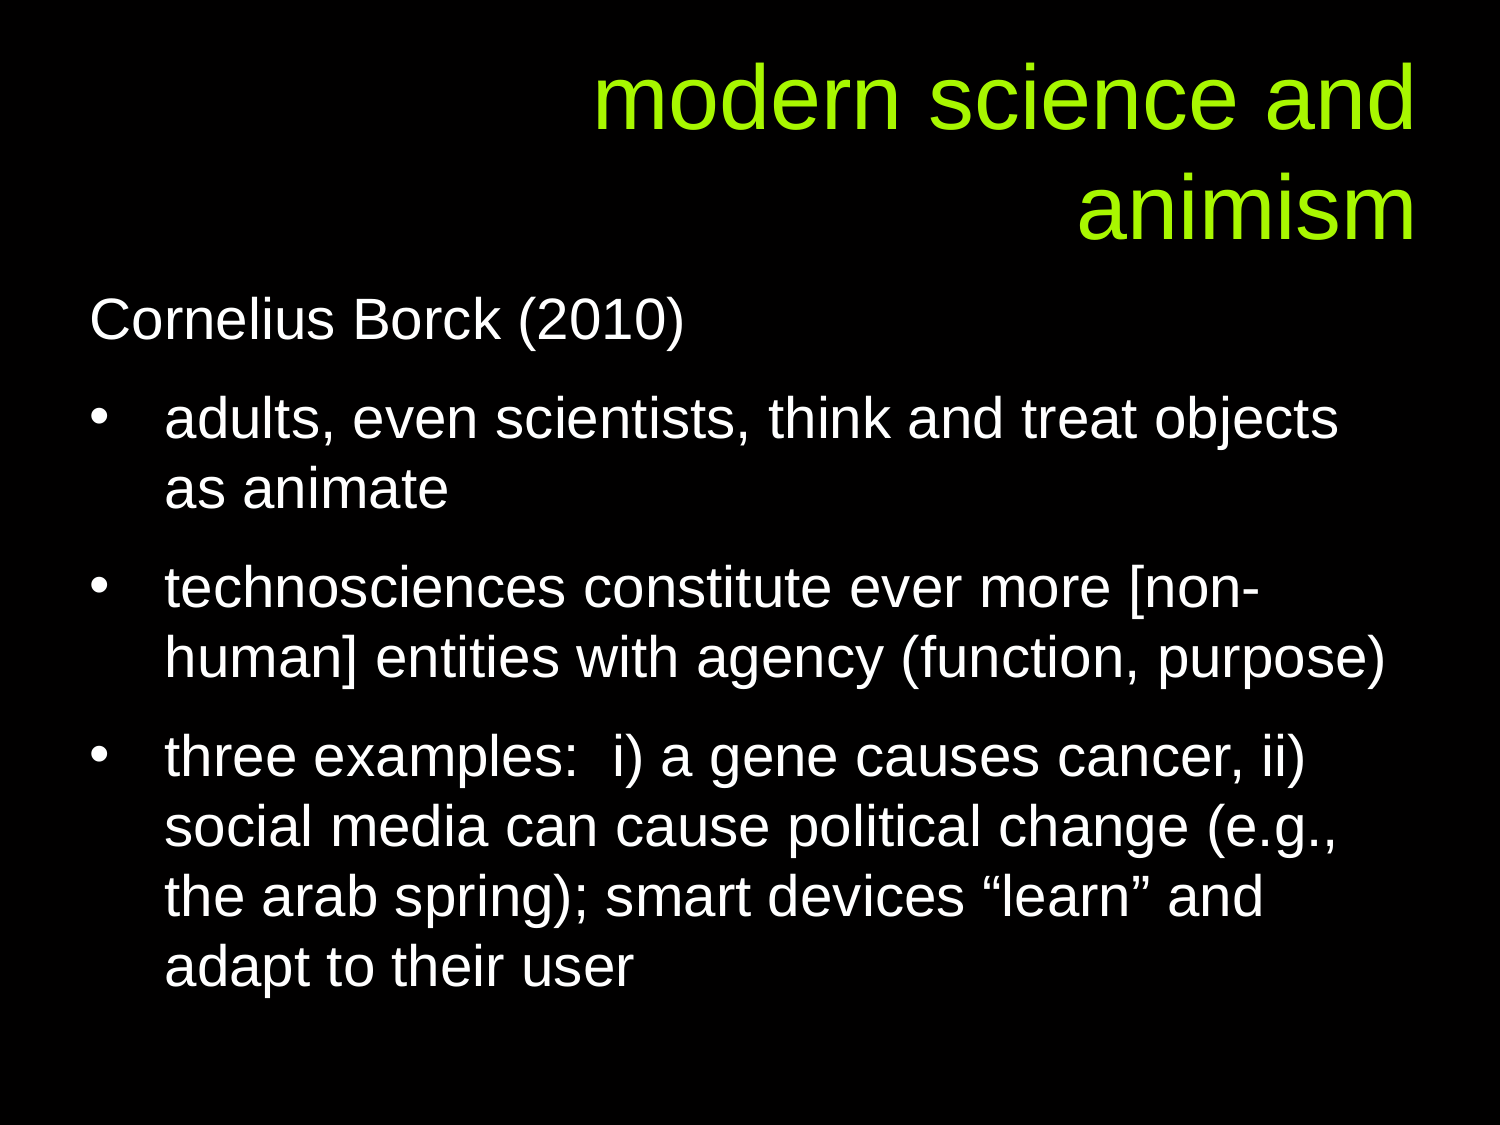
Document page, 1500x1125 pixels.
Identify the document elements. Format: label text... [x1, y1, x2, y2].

text_box modern science and animism [308, 30, 1434, 266]
text_box Cornelius Borck (2010) adults, even scientists, think and treat objects as animate technosciences constitute ever more [non-human] entities with agency (function, purpose) three examples: i) a gene causes cancer, ii) social media can cause political change (e.g., the arab spring); smart devices “learn” and adapt to their user [74, 273, 1431, 1006]
